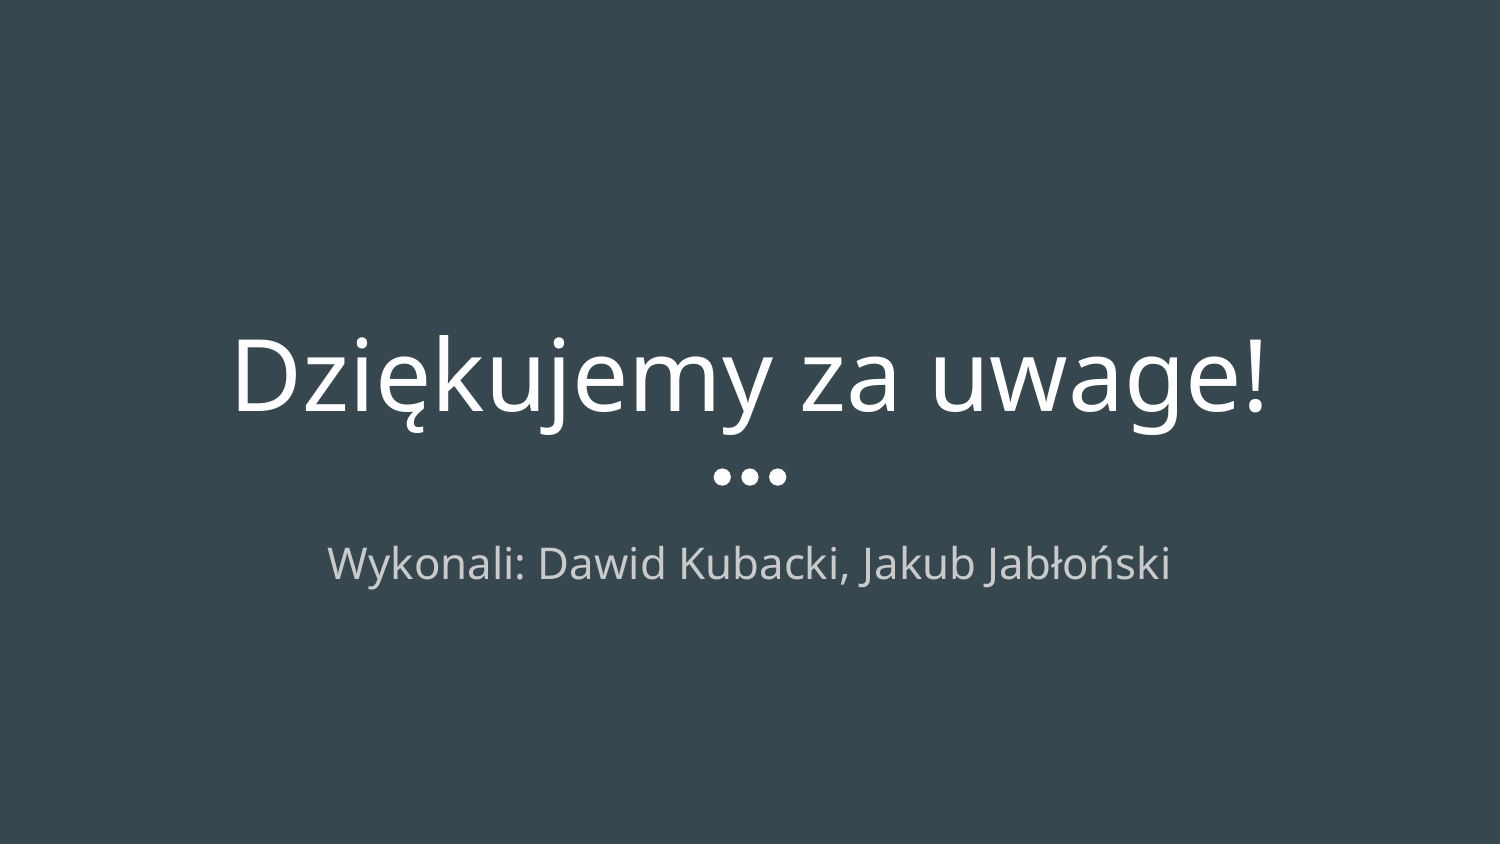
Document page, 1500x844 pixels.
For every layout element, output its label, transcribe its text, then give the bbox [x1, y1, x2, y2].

title Dziękujemy za uwage! [110, 162, 1390, 447]
subtitle Wykonali: Dawid Kubacki, Jakub Jabłoński [110, 520, 1390, 651]
